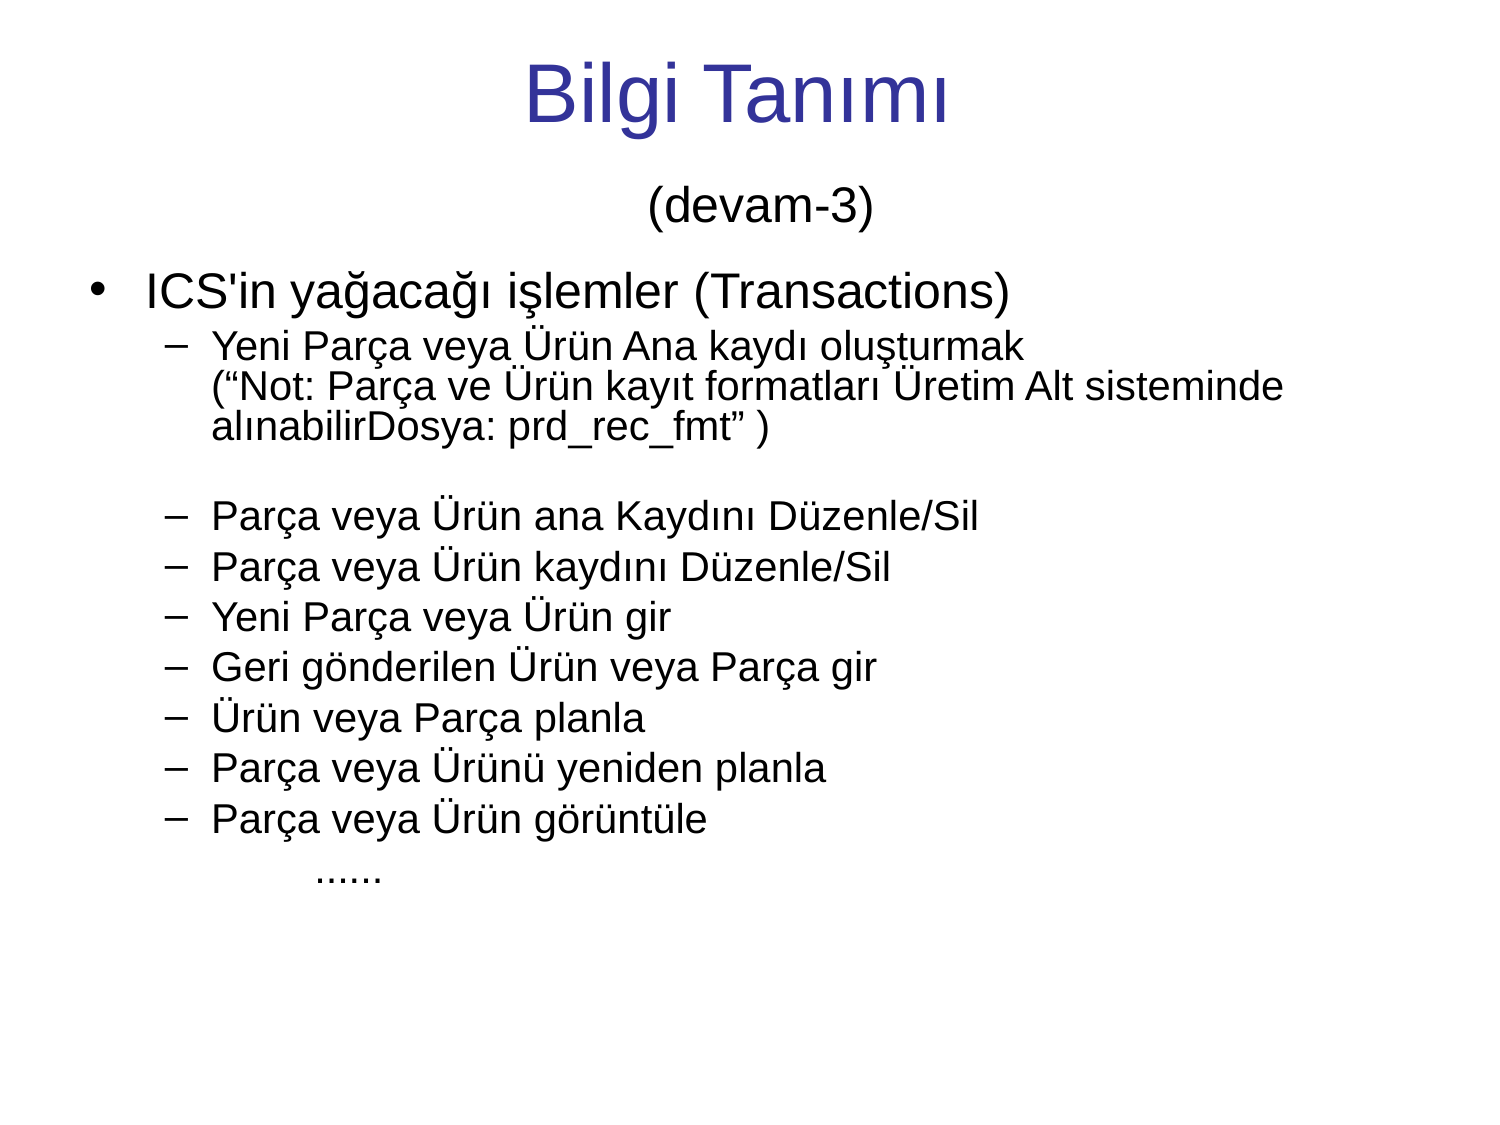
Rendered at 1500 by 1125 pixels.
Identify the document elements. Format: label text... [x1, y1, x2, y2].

list ICS'in yağacağı işlemler (Transactions) Yeni Parça veya Ürün Ana kaydı oluşturmak (“Not: Parça ve Ürün kayıt formatları Üretim Alt sisteminde alınabilirDosya: prd_rec_fmt” ) Parça veya Ürün ana Kaydını Düzenle/Sil Parça veya Ürün kaydını Düzenle/Sil Yeni Parça veya Ürün gir Geri gönderilen Ürün veya Parça gir Ürün veya Parça planla Parça veya Ürünü yeniden planla Parça veya Ürün görüntüle ...... [74, 262, 1426, 1006]
title Bilgi Tanımı (devam-3) [74, 30, 1426, 247]
